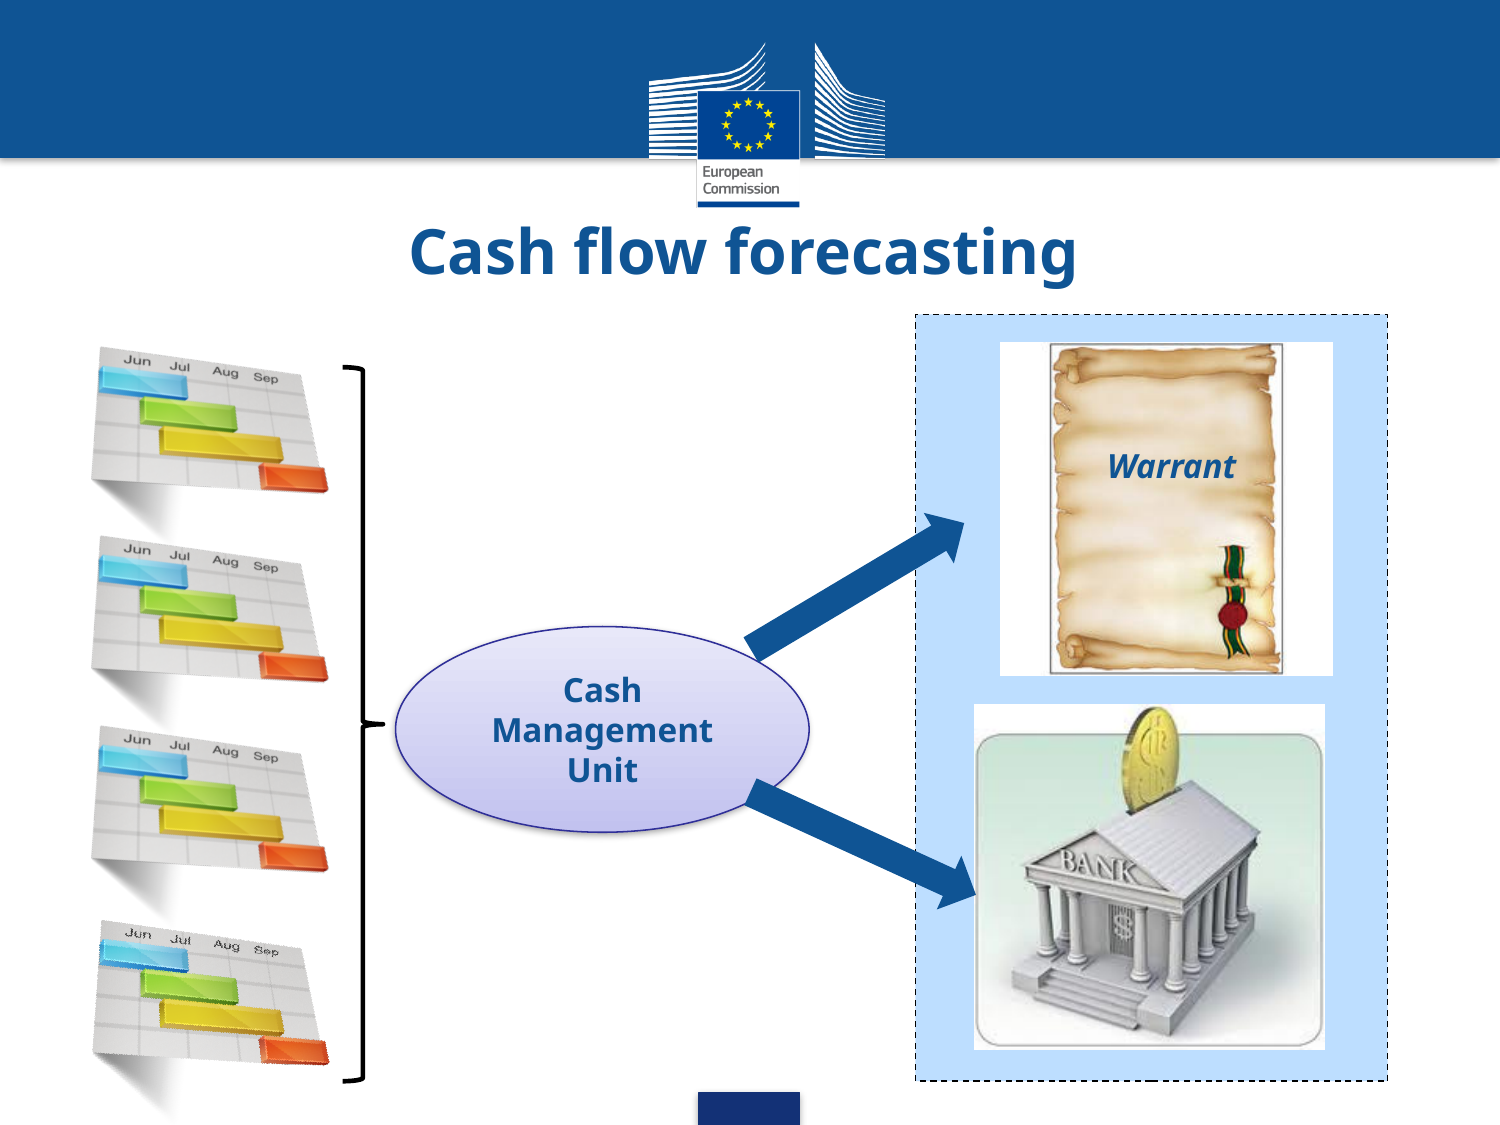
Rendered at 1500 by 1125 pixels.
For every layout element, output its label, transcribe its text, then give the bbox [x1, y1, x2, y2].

picture [974, 704, 1325, 1050]
text_box [915, 327, 1388, 1082]
text_box Cash Management Unit [394, 625, 810, 834]
text_box [744, 778, 969, 910]
text_box [342, 367, 384, 1082]
text_box [743, 512, 965, 663]
picture [30, 272, 352, 1125]
title Cash flow forecasting [76, 172, 1428, 327]
picture [1000, 342, 1333, 676]
picture [649, 42, 885, 172]
